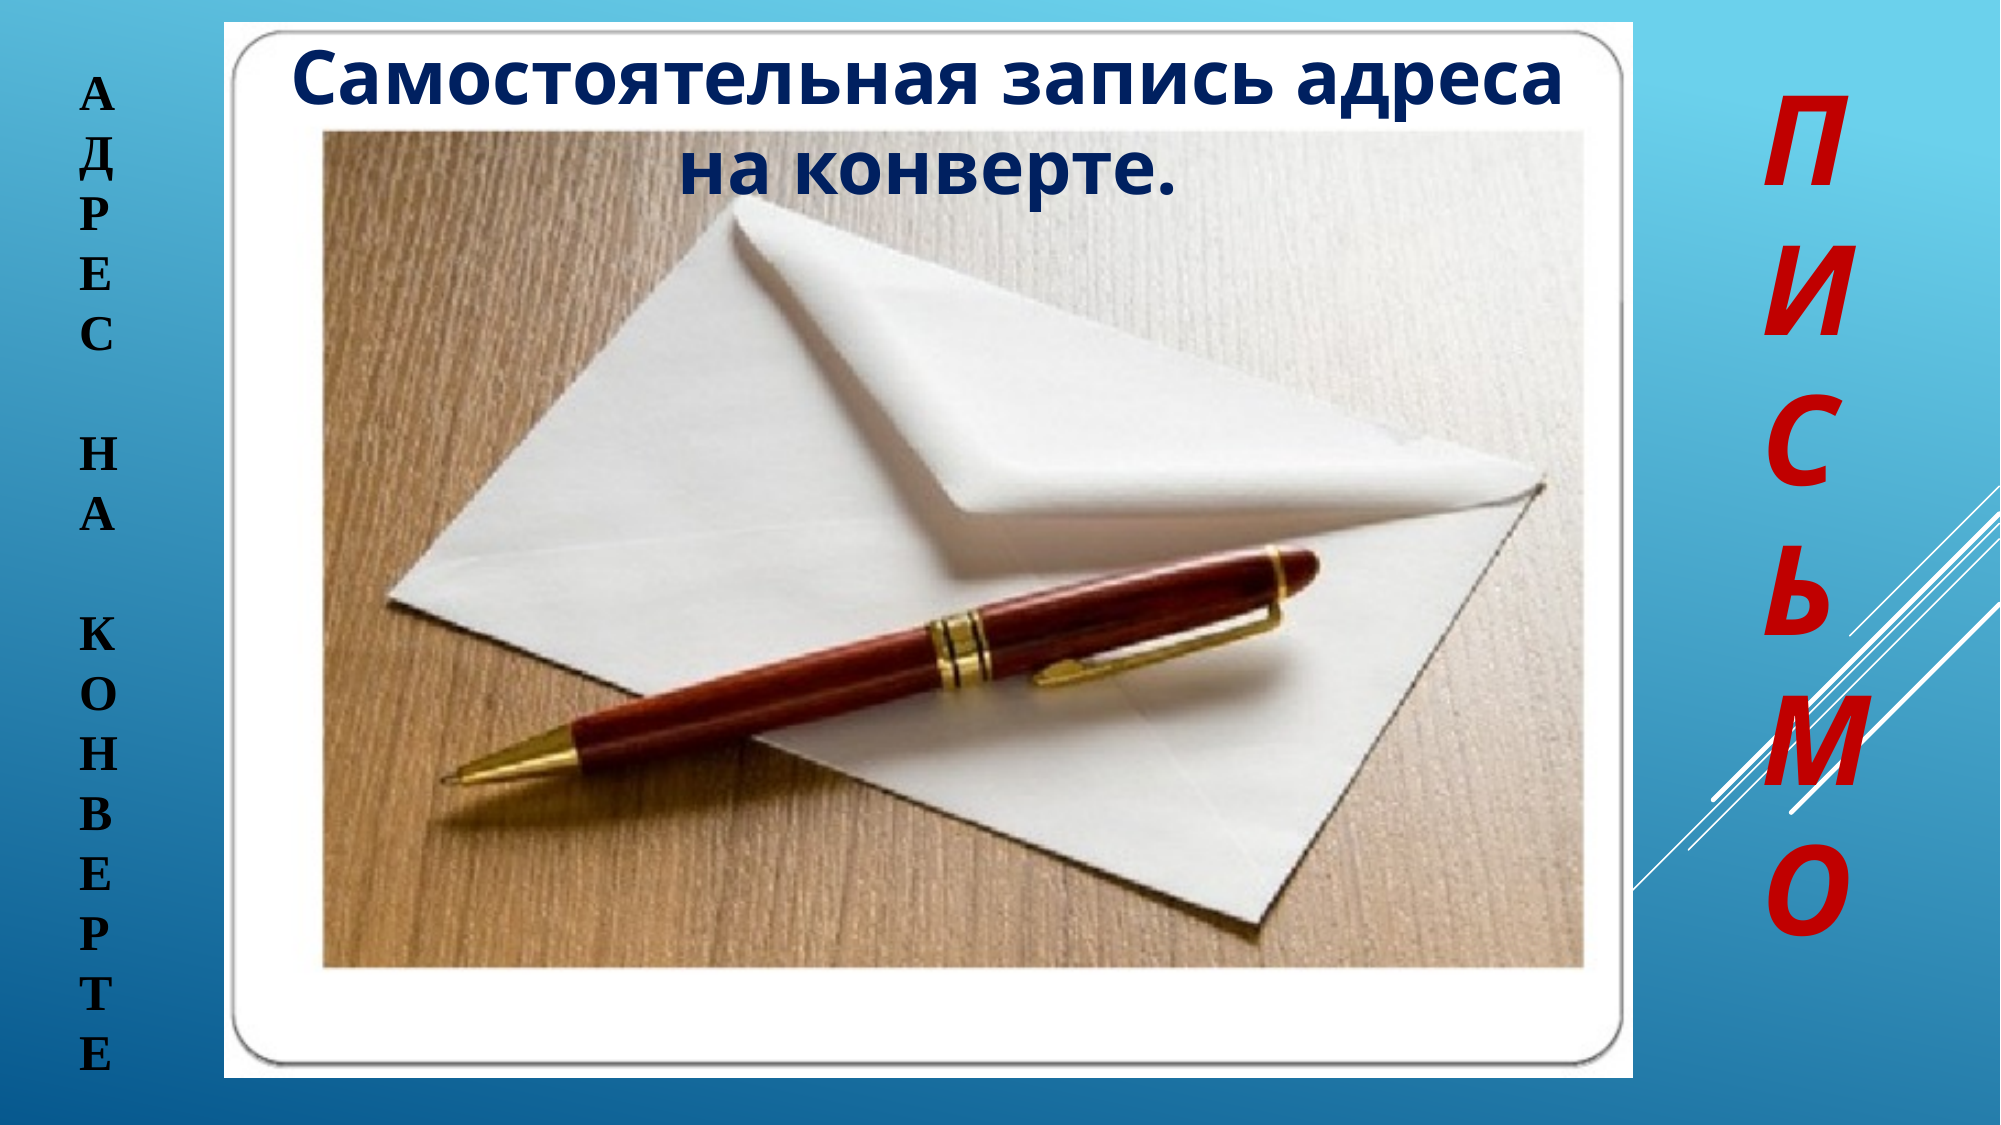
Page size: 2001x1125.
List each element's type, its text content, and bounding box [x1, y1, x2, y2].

text_box А Д Р Е С Н А К О Н В Е Р Т Е [64, 53, 208, 1089]
text_box П И С Ь М О [1746, 53, 1902, 969]
picture [224, 21, 1633, 1079]
